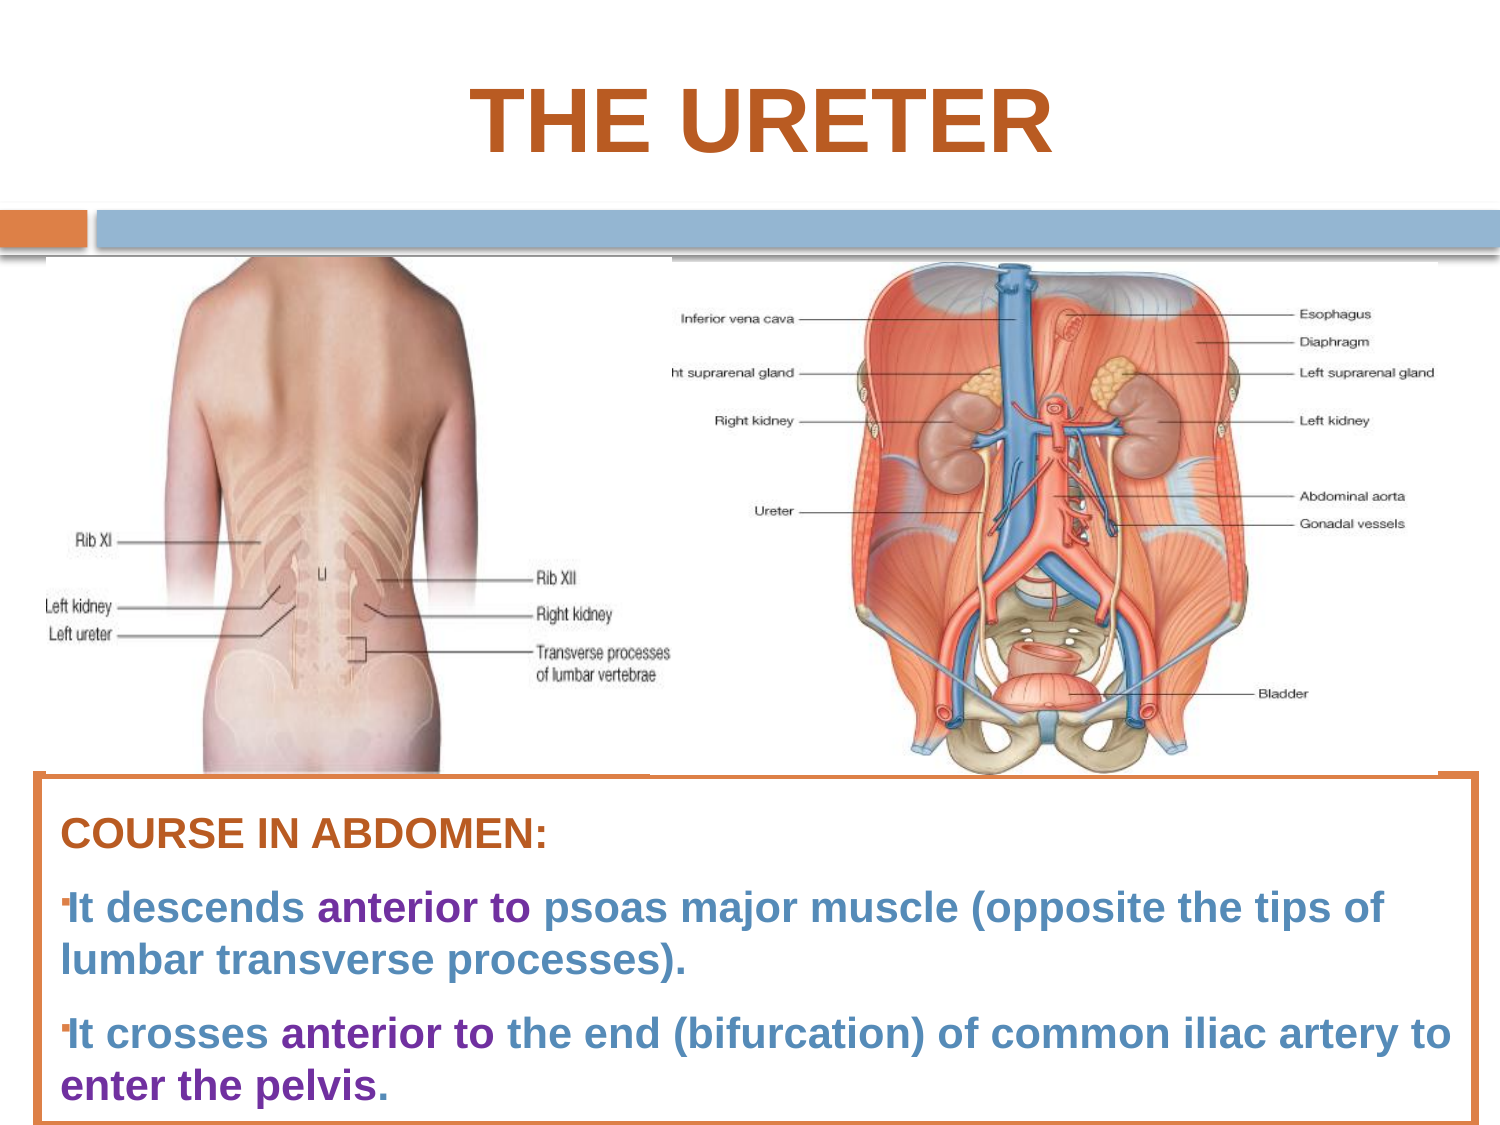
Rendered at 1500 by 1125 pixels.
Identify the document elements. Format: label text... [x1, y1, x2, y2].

list COURSE IN ABDOMEN: It descends anterior to psoas major muscle (opposite the tips of lumbar transverse processes). It crosses anterior to the end (bifurcation) of common iliac artery to enter the pelvis. [33, 771, 1479, 1125]
title THE URETER [99, 44, 1425, 188]
picture [46, 257, 673, 774]
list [676, 262, 1438, 776]
